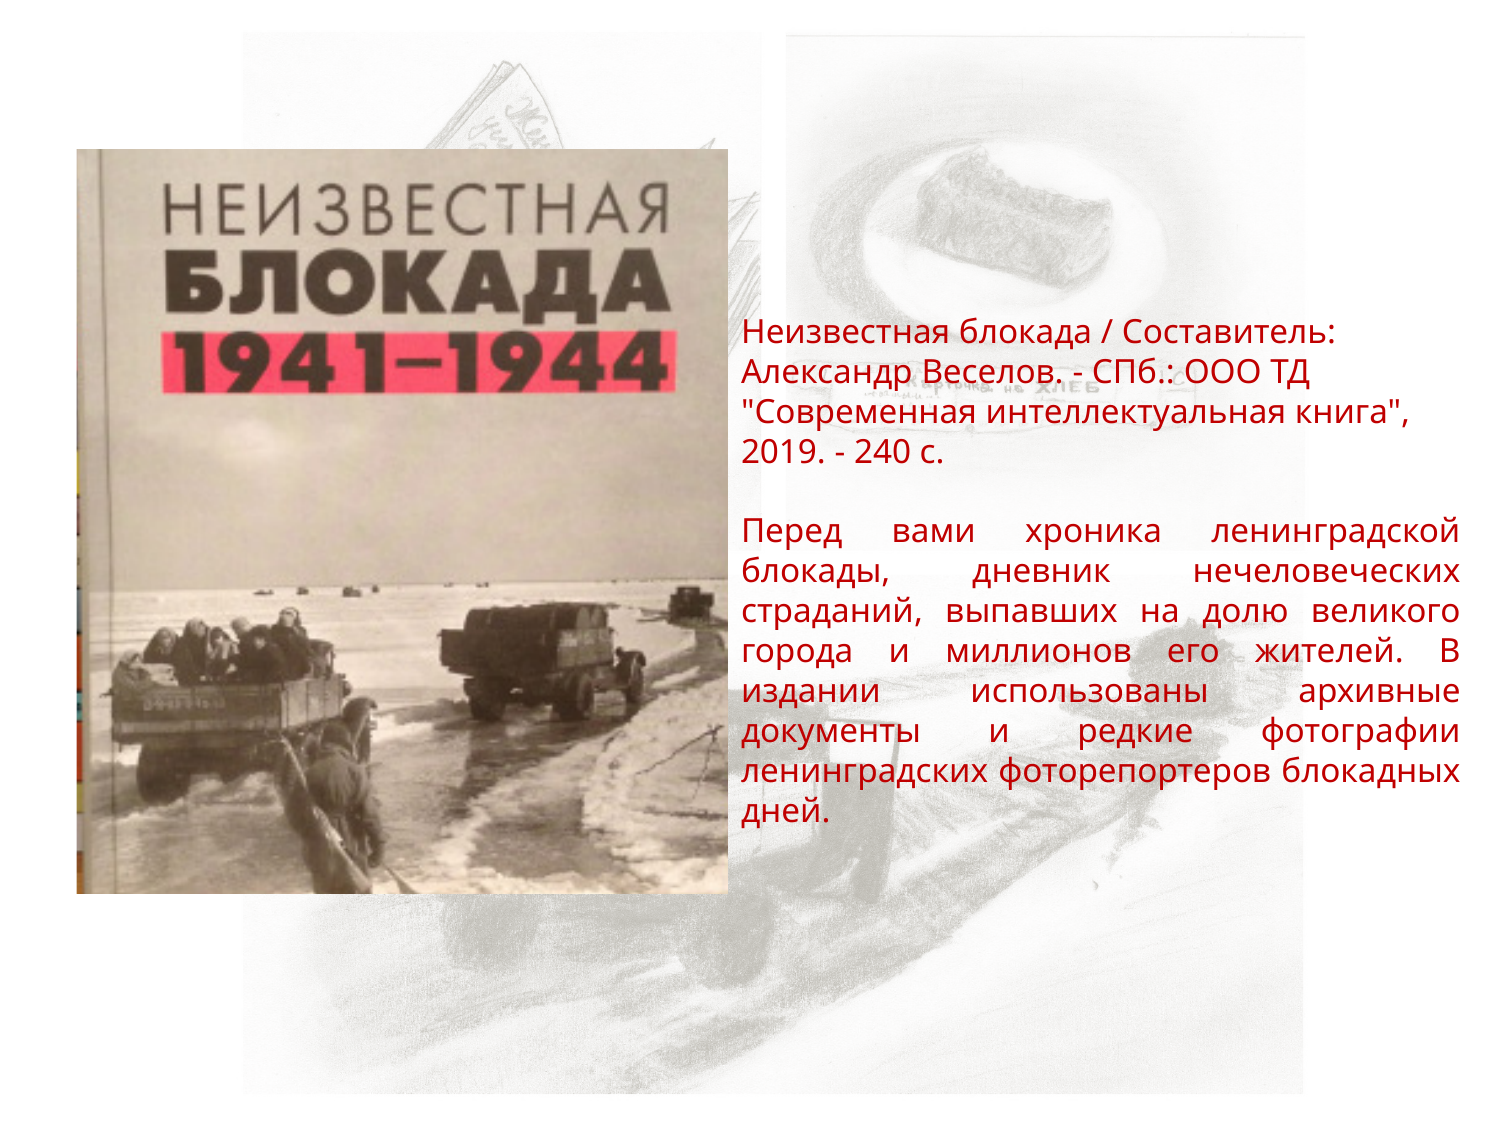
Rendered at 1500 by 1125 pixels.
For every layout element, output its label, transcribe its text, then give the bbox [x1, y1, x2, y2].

picture [76, 6, 1329, 1118]
text_box Неизвестная блокада / Составитель: Александр Веселов. - СПб.: ООО ТД "Современная интеллектуальная книга", 2019. - 240 с. Перед вами хроника ленинградской блокады, дневник нечеловеческих страданий, выпавших на долю великого города и миллионов его жителей. В издании использованы архивные документы и редкие фотографии ленинградских фоторепортеров блокадных дней. [1334, 302, 1477, 837]
